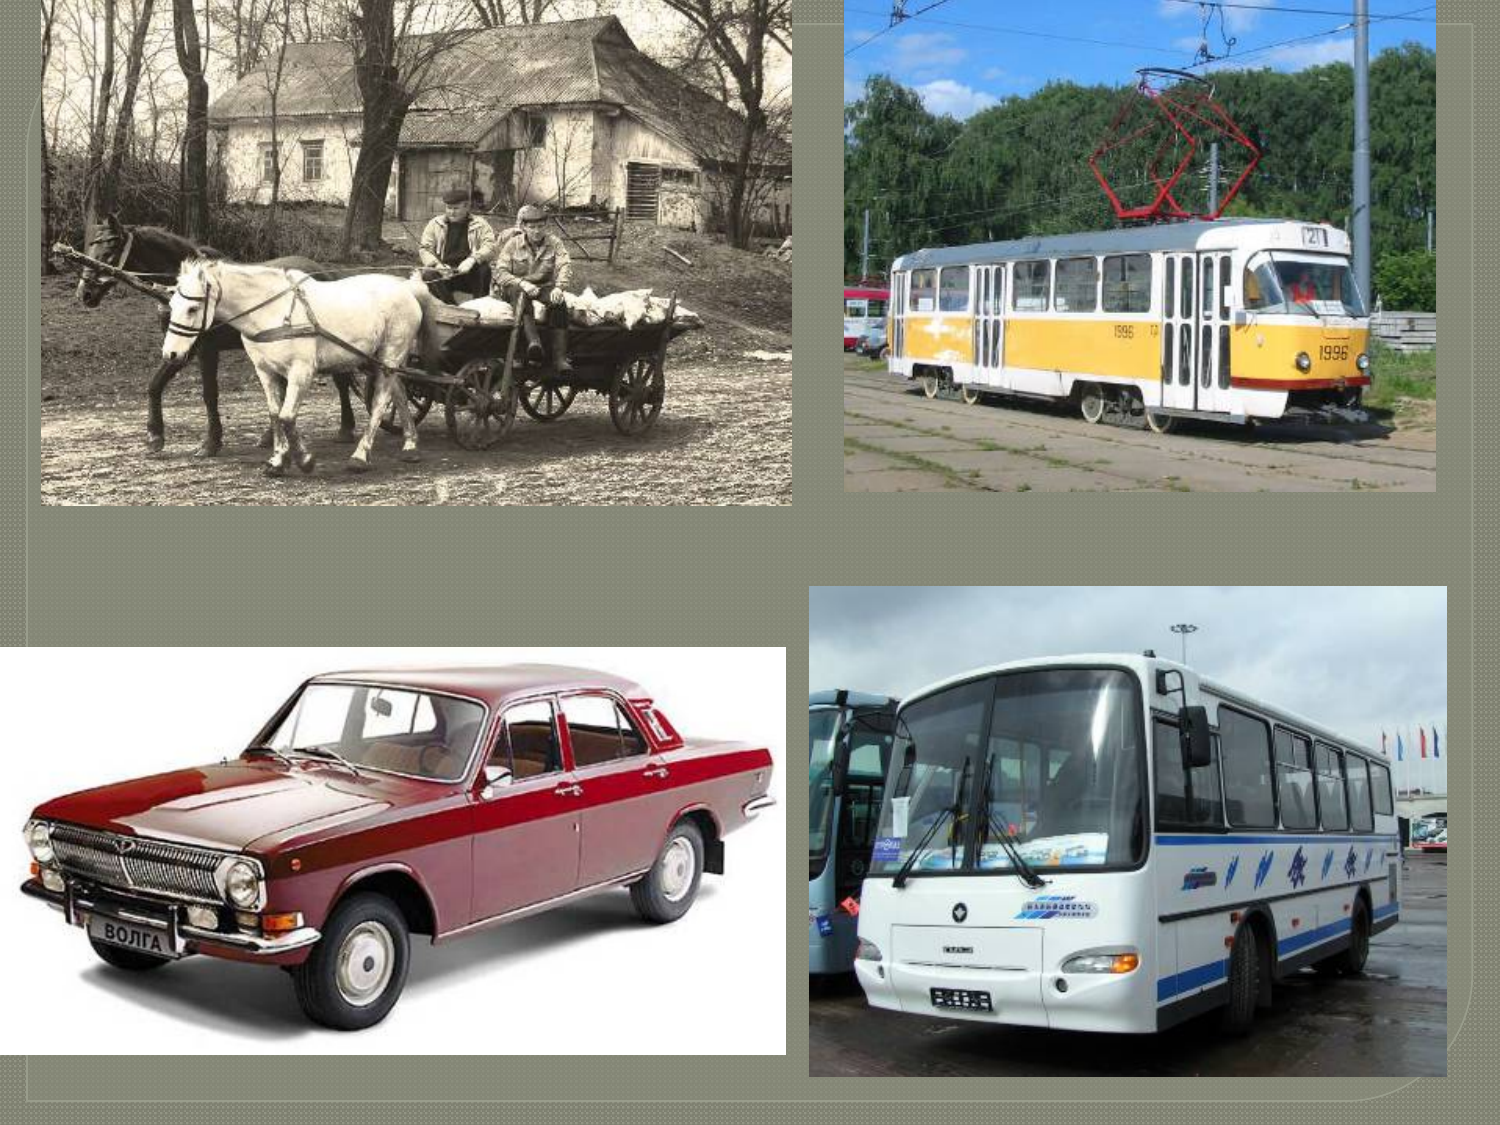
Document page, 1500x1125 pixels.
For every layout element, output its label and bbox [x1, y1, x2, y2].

picture [0, 647, 786, 1056]
picture [808, 585, 1448, 1077]
picture [844, 0, 1436, 493]
picture [40, 0, 792, 506]
